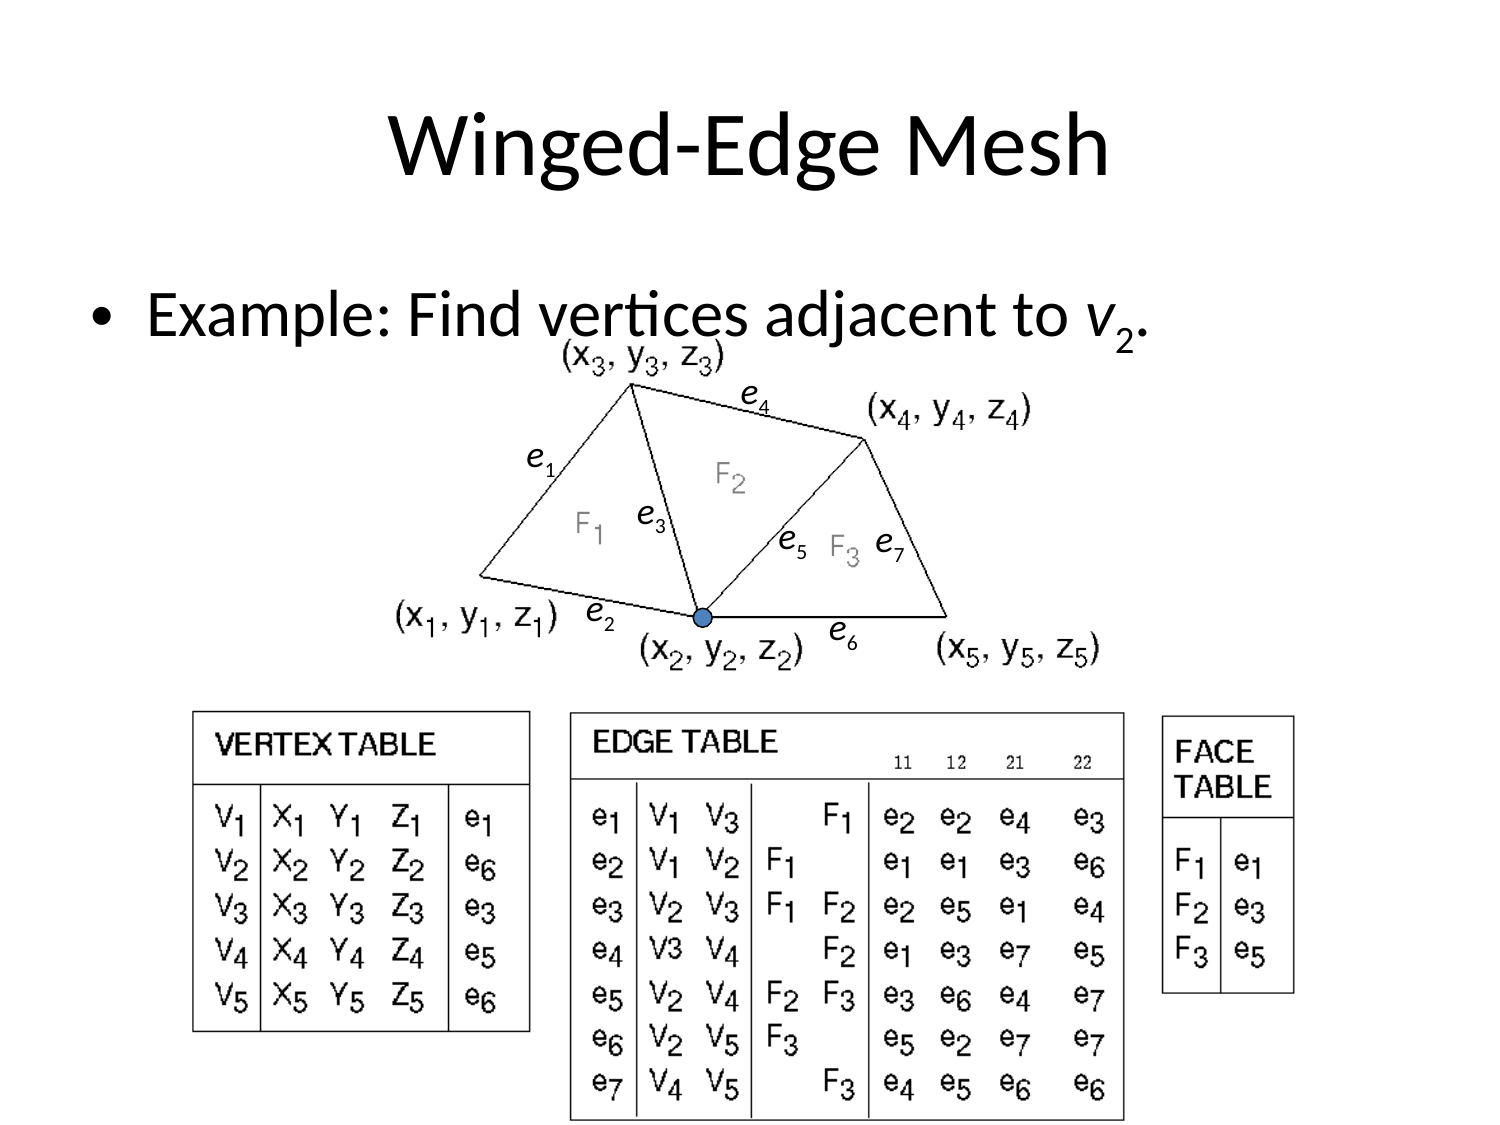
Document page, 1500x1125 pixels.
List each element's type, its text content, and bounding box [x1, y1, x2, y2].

picture [187, 706, 540, 1039]
picture [1158, 713, 1301, 999]
list Example: Find vertices adjacent to v2. [75, 262, 1425, 1005]
picture [562, 707, 1130, 1125]
picture [371, 317, 1122, 701]
title Winged-Edge Mesh [75, 45, 1425, 233]
